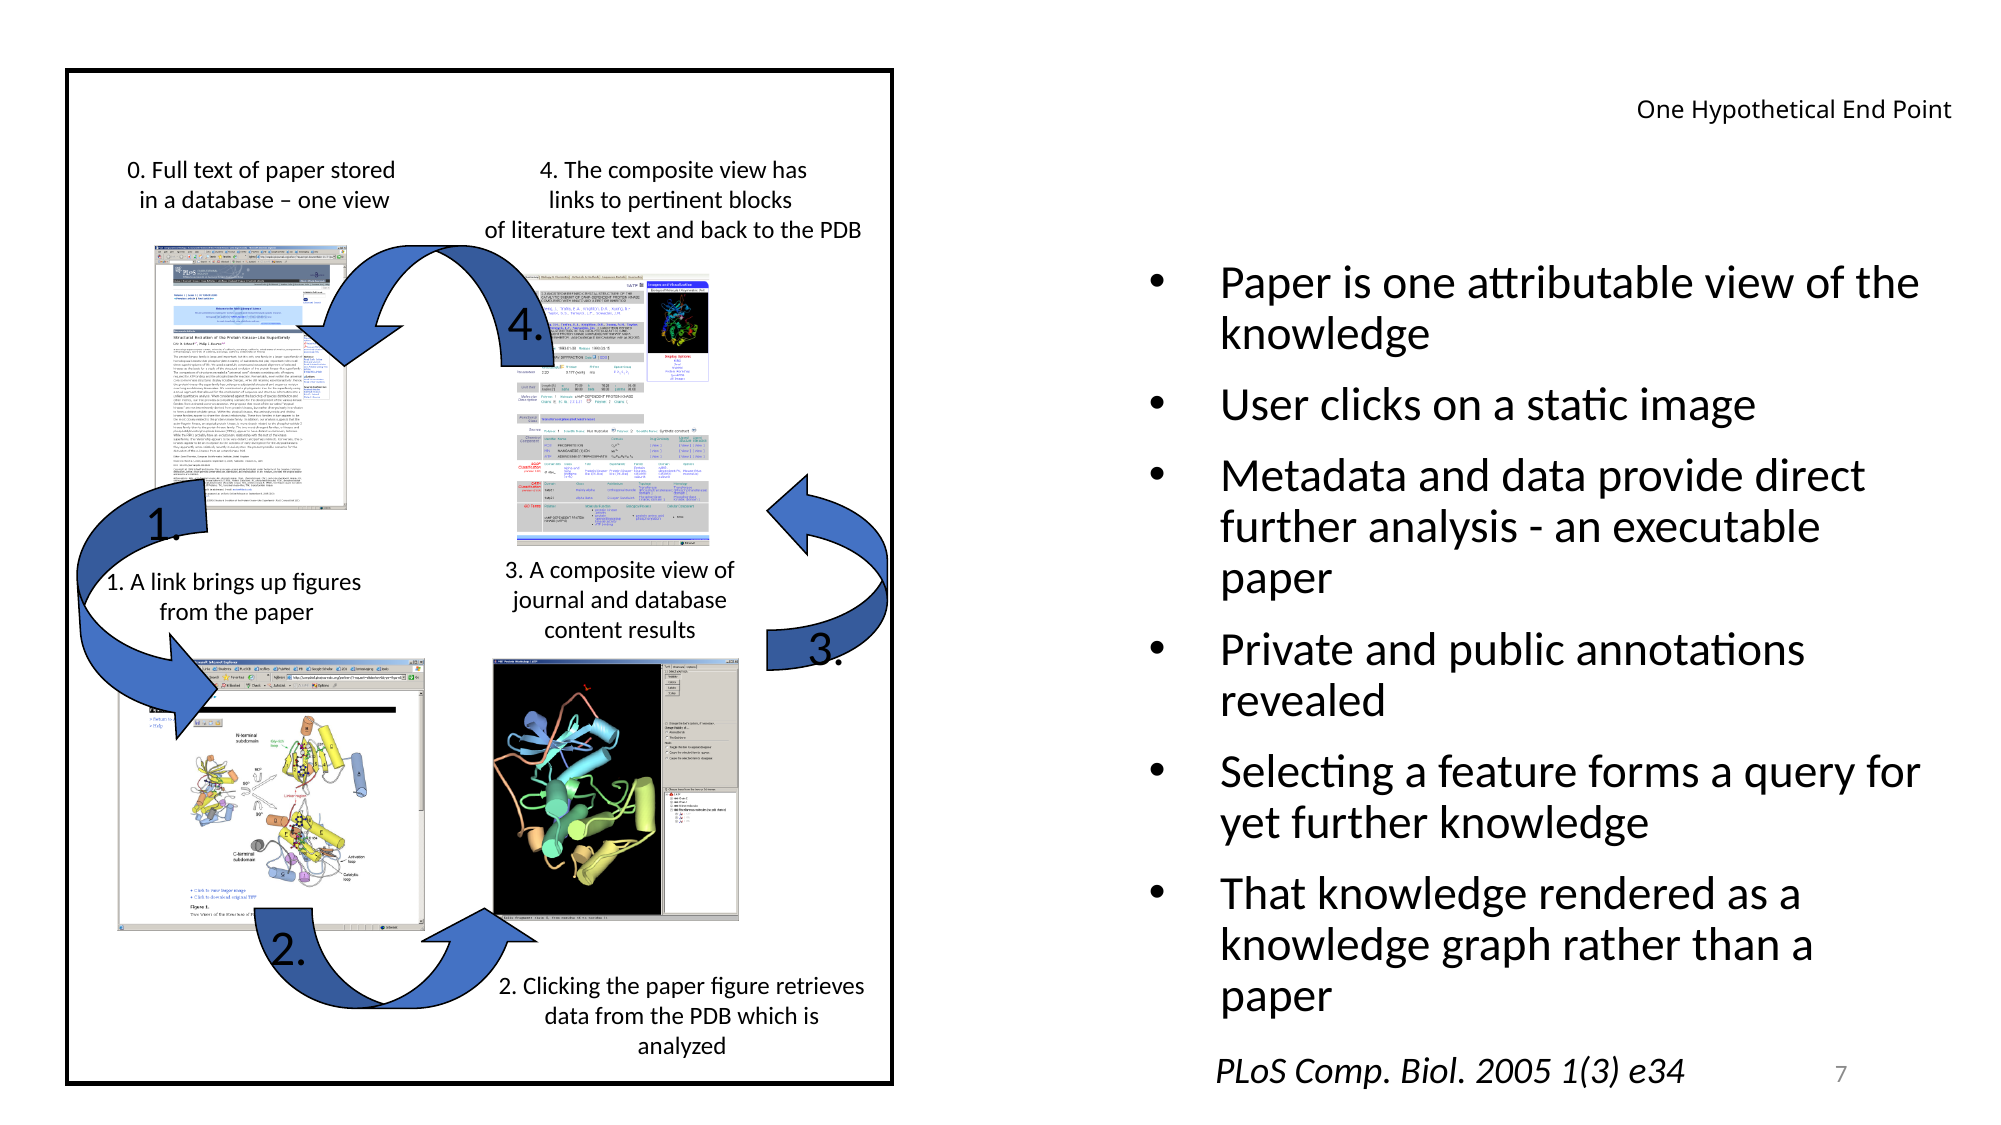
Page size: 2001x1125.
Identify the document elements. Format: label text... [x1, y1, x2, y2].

title One Hypothetical End Point [892, 73, 1968, 132]
picture [116, 658, 425, 931]
picture [154, 245, 347, 510]
picture [517, 270, 710, 546]
text_box PLoS Comp. Biol. 2005 1(3) e34 [1200, 1038, 1700, 1099]
list Paper is one attributable view of the knowledge User clicks on a static image Metadata and data provide direct further analysis - an executable paper Private and public annotations revealed Selecting a feature forms a query for yet further knowledge That knowledge rendered as a knowledge graph rather than a paper [1125, 249, 1944, 1035]
text_box [67, 70, 892, 1084]
slide_number 7 [1412, 1042, 1863, 1103]
picture [491, 658, 739, 921]
